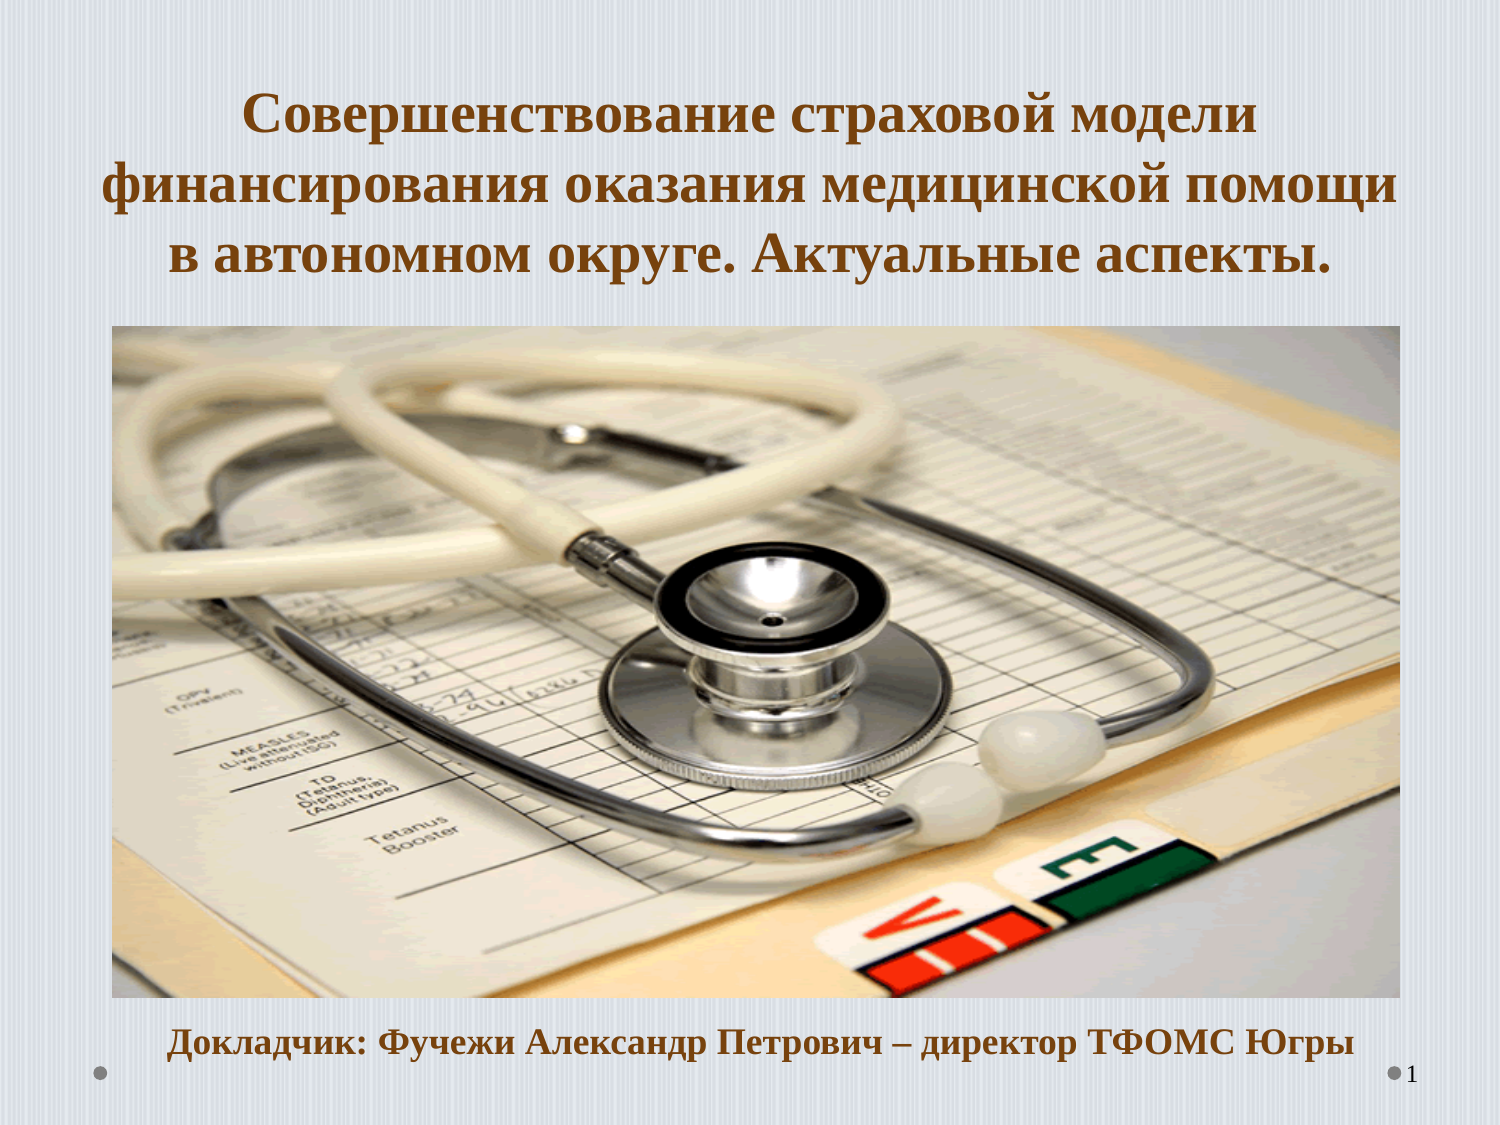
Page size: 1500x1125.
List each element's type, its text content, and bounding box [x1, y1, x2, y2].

slide_number 1 [1401, 1042, 1494, 1103]
text_box Совершенствование страховой модели финансирования оказания медицинской помощи в автономном округе. Актуальные аспекты. [76, 66, 1424, 292]
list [111, 326, 1400, 999]
text_box Докладчик: Фучежи Александр Петрович – директор ТФОМС Югры [76, 1009, 1371, 1070]
